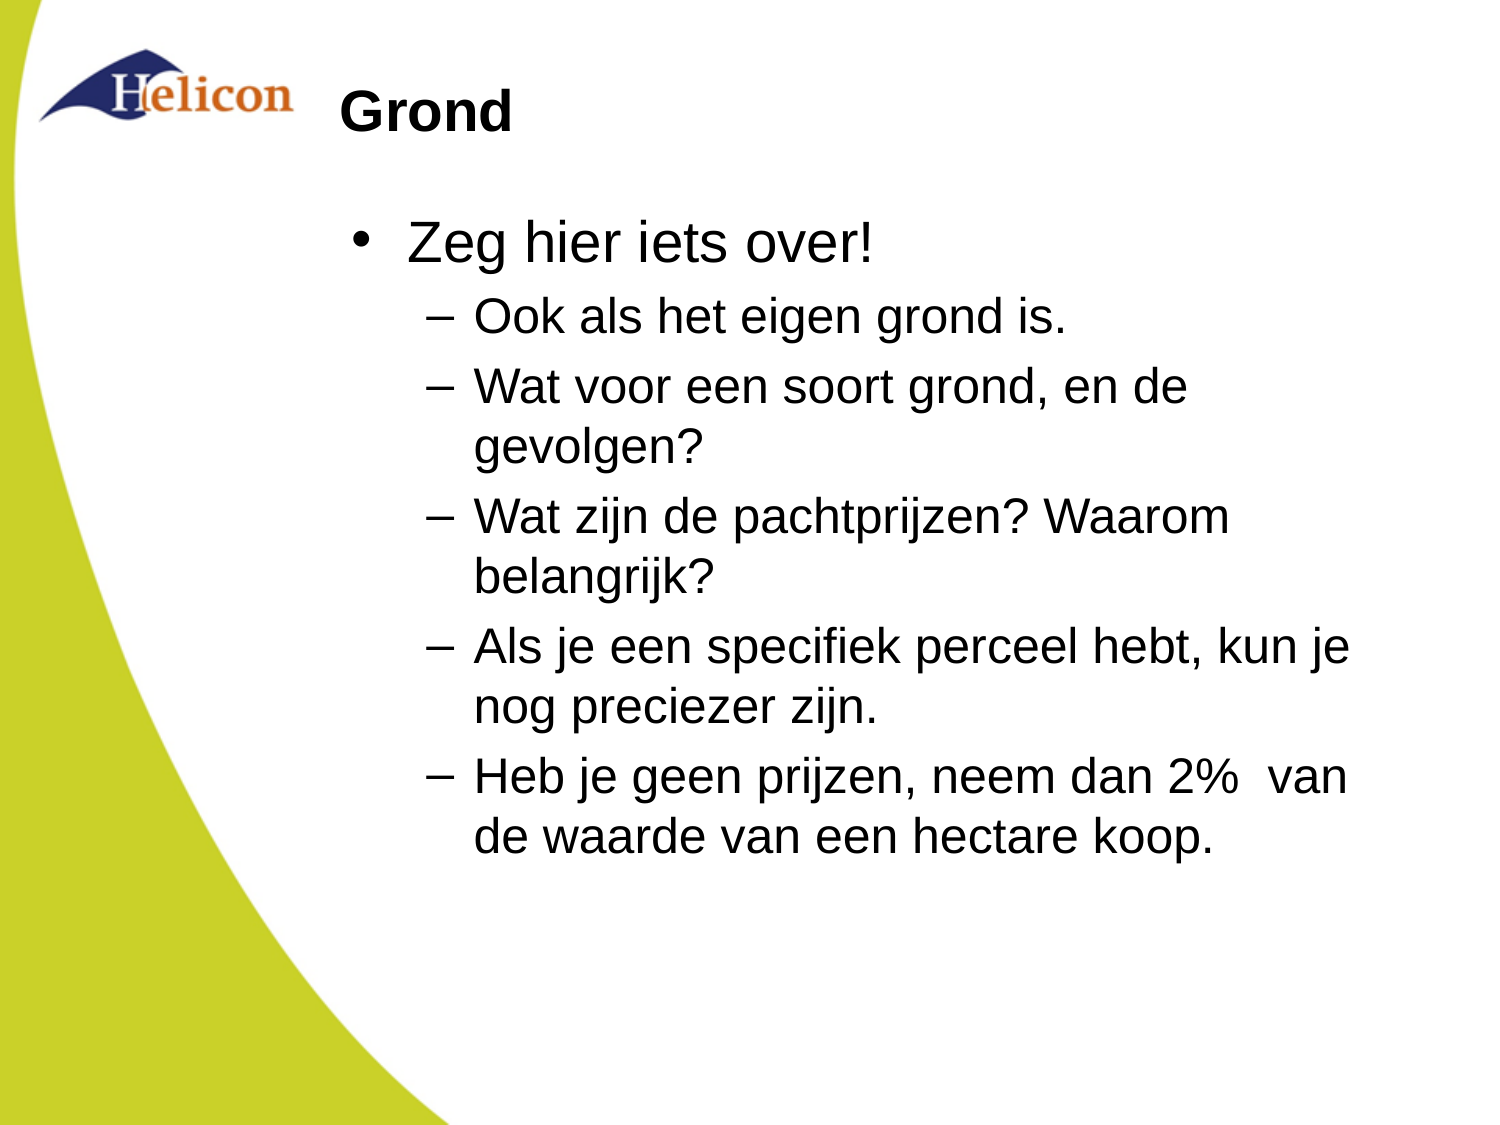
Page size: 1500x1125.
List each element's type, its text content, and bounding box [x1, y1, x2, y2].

list Zeg hier iets over! Ook als het eigen grond is. Wat voor een soort grond, en de gevolgen? Wat zijn de pachtprijzen? Waarom belangrijk? Als je een specifiek perceel hebt, kun je nog preciezer zijn. Heb je geen prijzen, neem dan 2% van de waarde van een hectare koop. [336, 196, 1425, 1005]
title Grond [324, 54, 1415, 161]
picture [0, 0, 1500, 1125]
